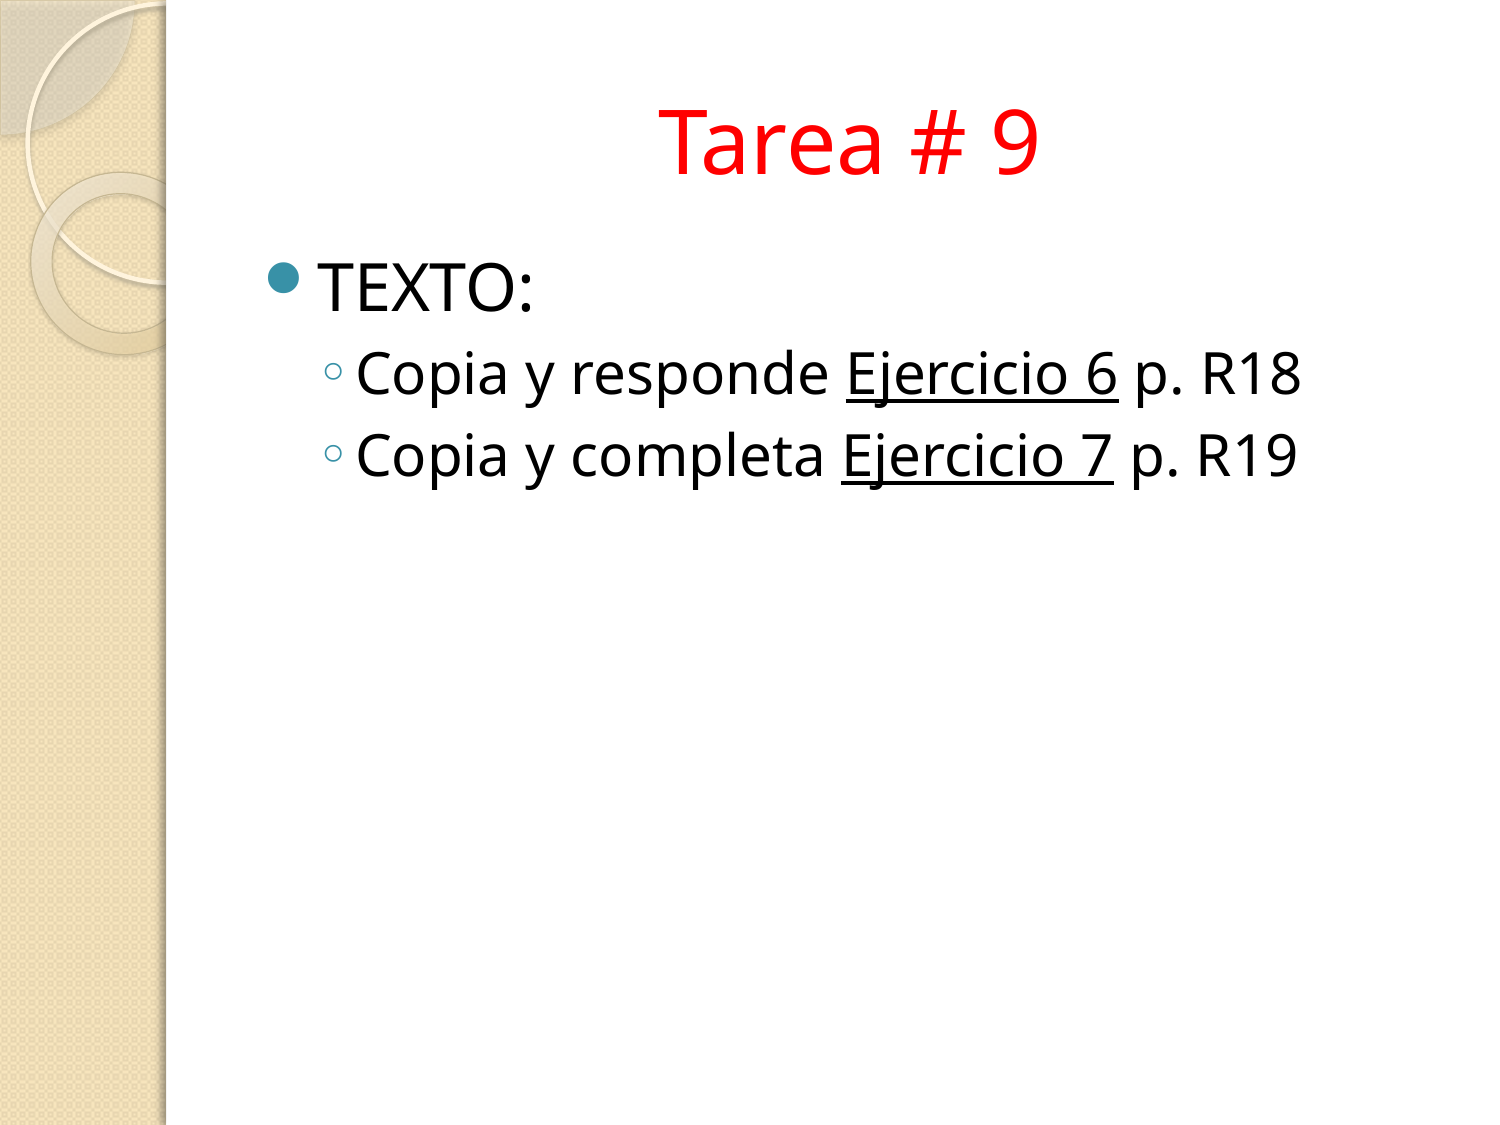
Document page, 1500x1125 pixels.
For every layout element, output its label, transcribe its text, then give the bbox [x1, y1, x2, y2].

title Tarea # 9 [235, 45, 1466, 233]
list TEXTO: Copia y responde Ejercicio 6 p. R18 Copia y completa Ejercicio 7 p. R19 [235, 237, 1466, 1025]
